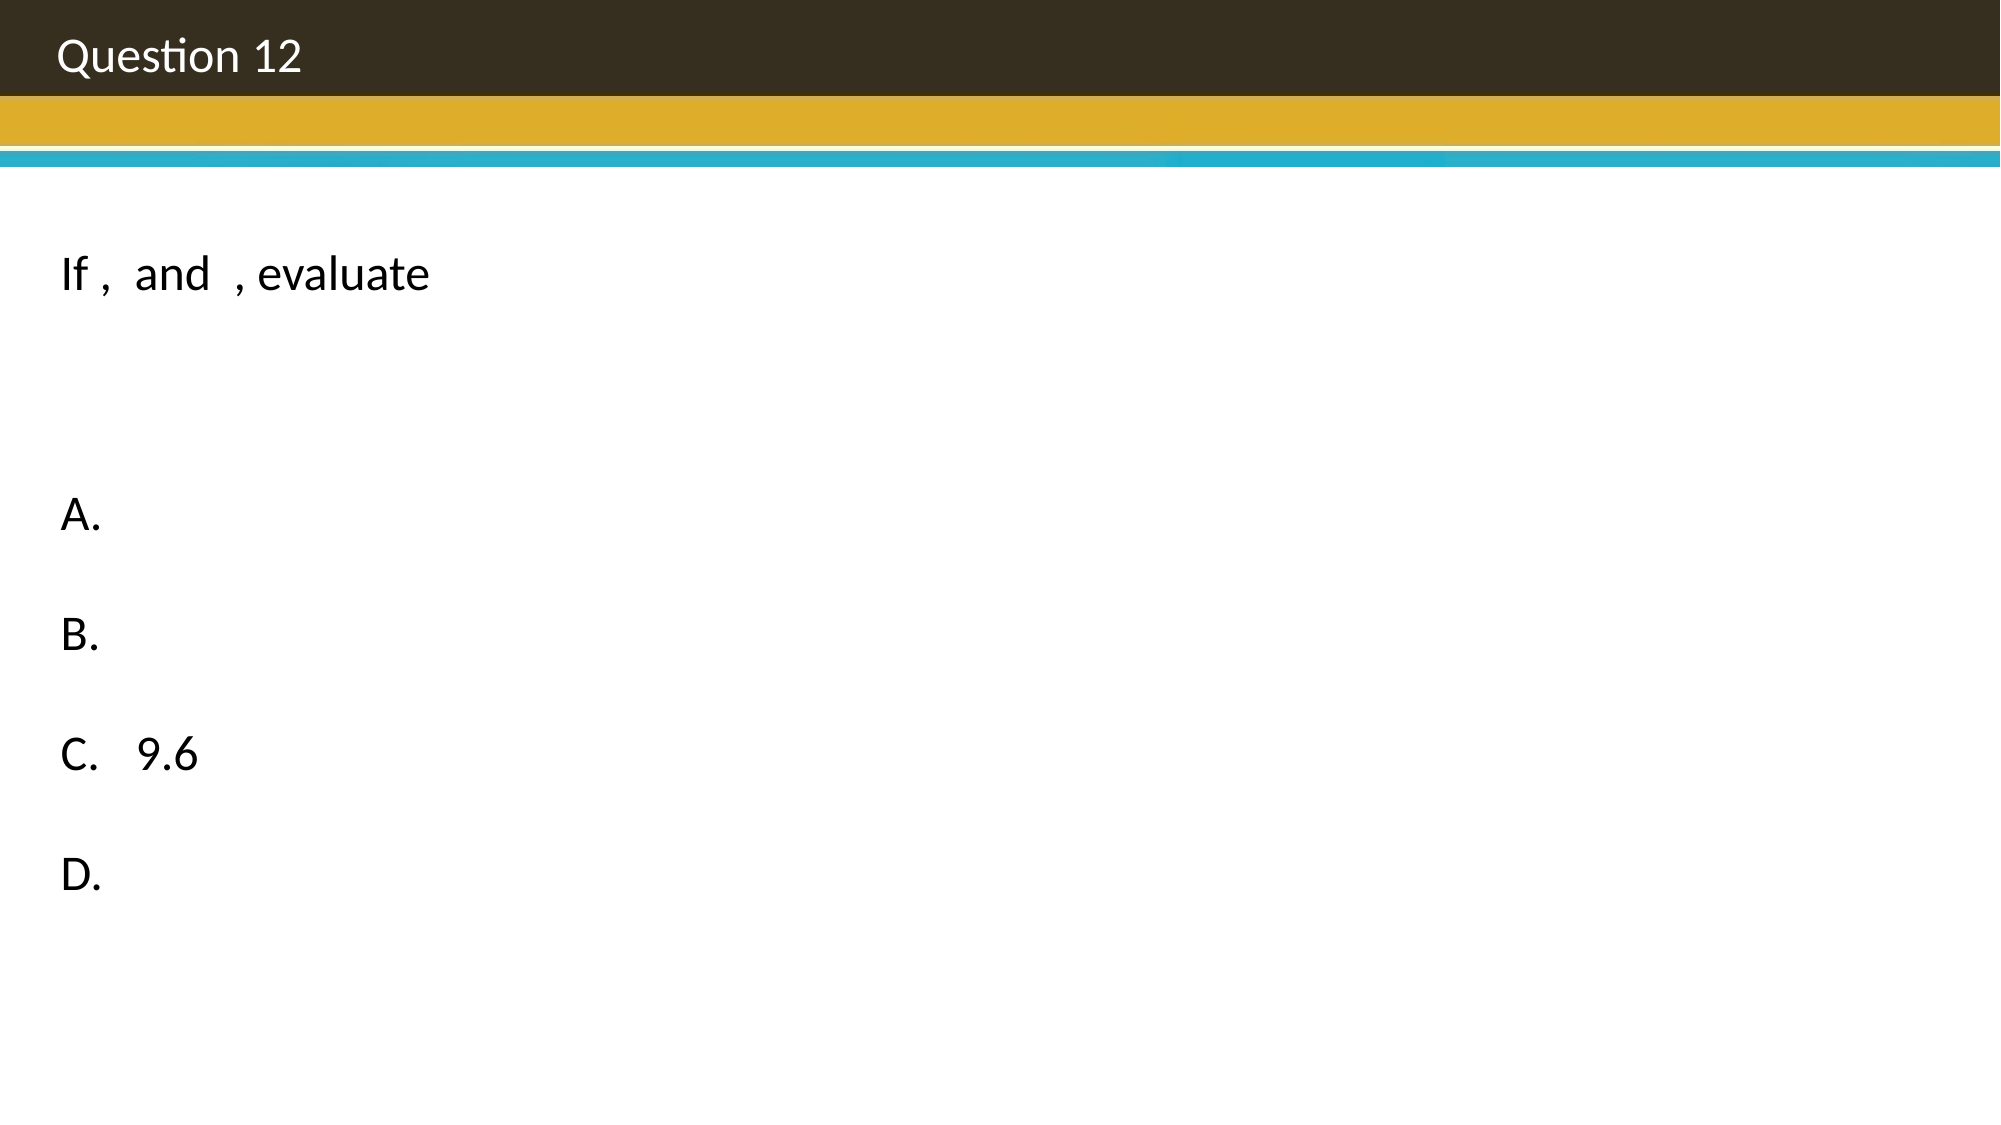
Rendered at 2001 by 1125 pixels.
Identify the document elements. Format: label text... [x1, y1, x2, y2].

text_box Question 12 [41, 14, 318, 90]
picture [0, 0, 2000, 167]
